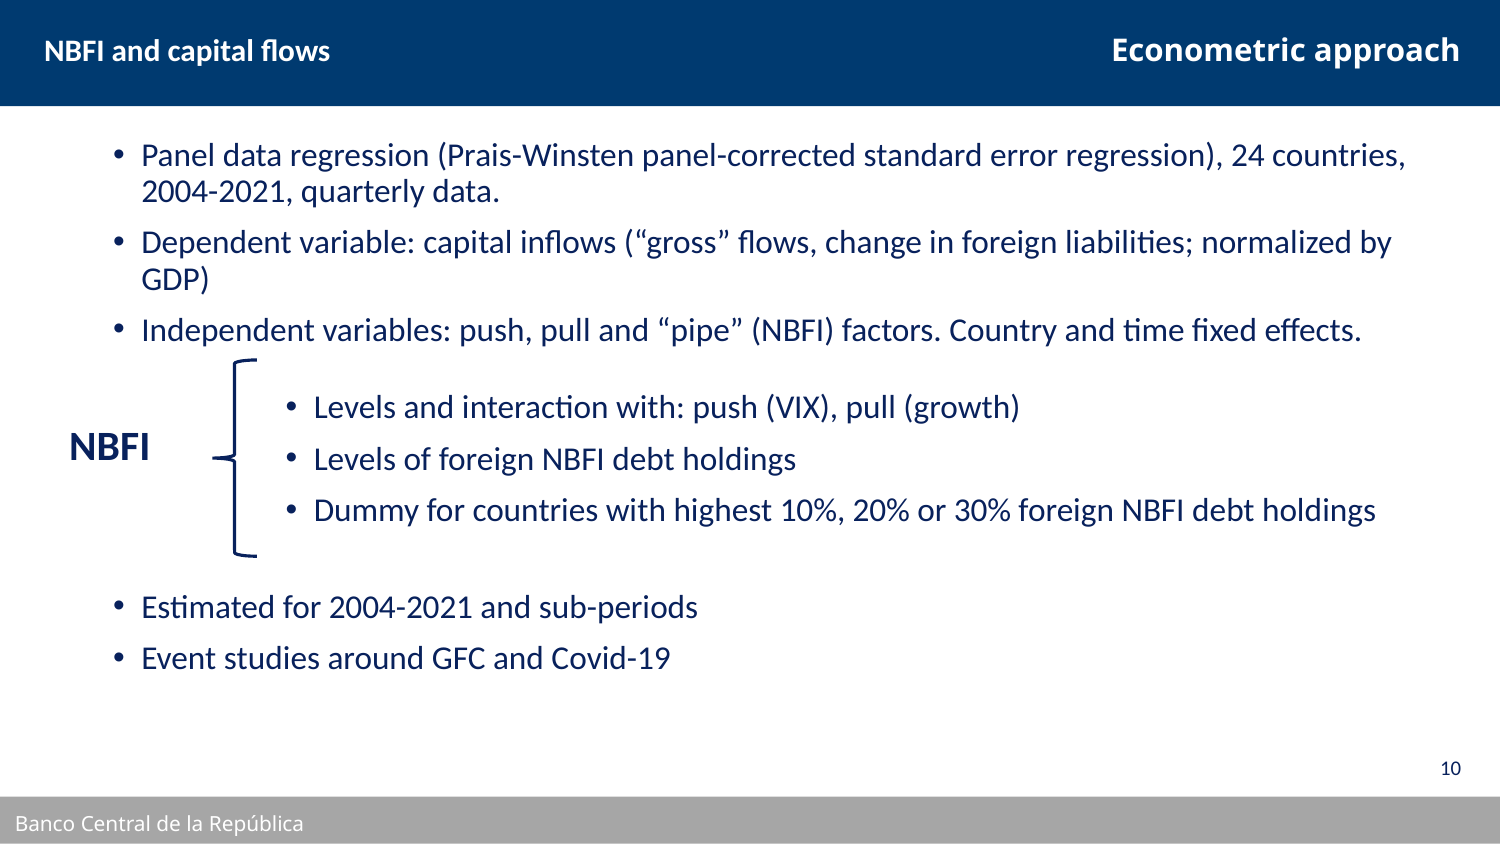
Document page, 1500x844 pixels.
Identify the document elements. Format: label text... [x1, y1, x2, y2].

text_box NBFI and capital flows [29, 26, 839, 84]
text_box NBFI [54, 411, 98, 476]
text_box Levels and interaction with: push (VIX), pull (growth) Levels of foreign NBFI debt holdings Dummy for countries with highest 10%, 20% or 30% foreign NBFI debt holdings [270, 382, 1495, 692]
text_box Estimated for 2004-2021 and sub-periods Event studies around GFC and Covid-19 [98, 582, 1363, 840]
text_box Panel data regression (Prais-Winsten panel-corrected standard error regression), 24 countries, 2004-2021, quarterly data. Dependent variable: capital inflows (“gross” flows, change in foreign liabilities; normalized by GDP) Independent variables: push, pull and “pipe” (NBFI) factors. Country and time fixed effects. [98, 130, 1432, 511]
text_box [212, 359, 257, 557]
list Econometric approach [839, 26, 1476, 84]
